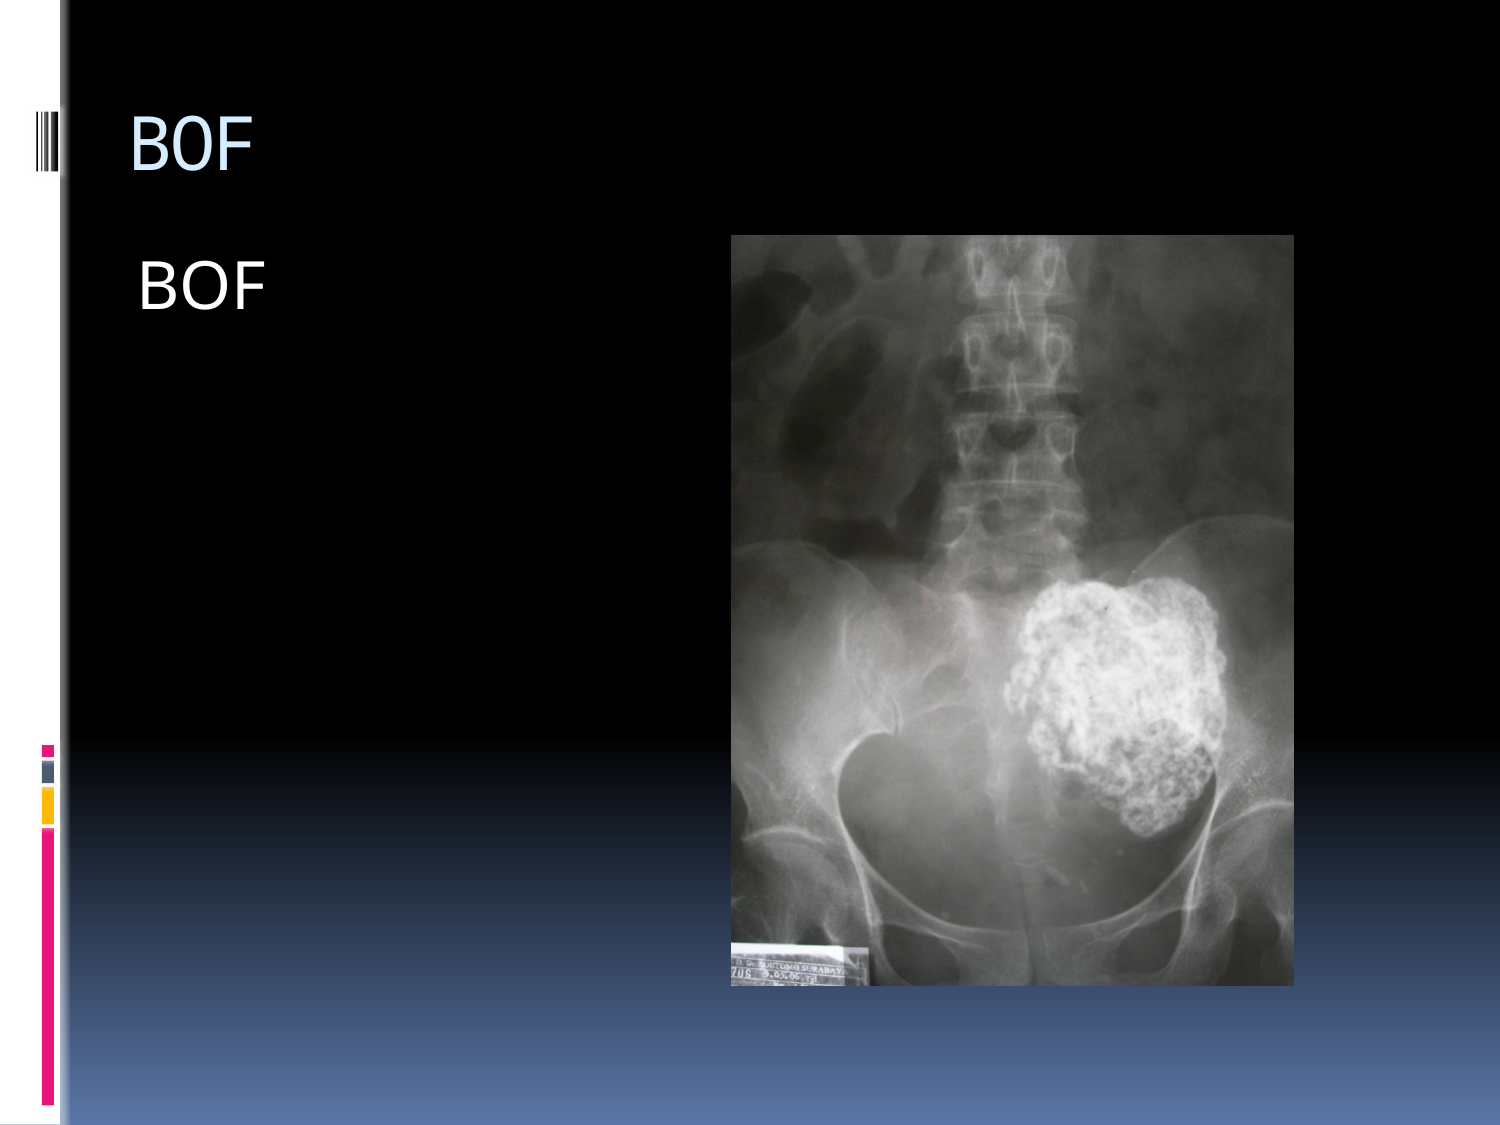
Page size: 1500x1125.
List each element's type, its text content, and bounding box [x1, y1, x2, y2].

title BOF [112, 44, 1463, 236]
list BOF [112, 235, 525, 986]
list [730, 234, 1295, 986]
